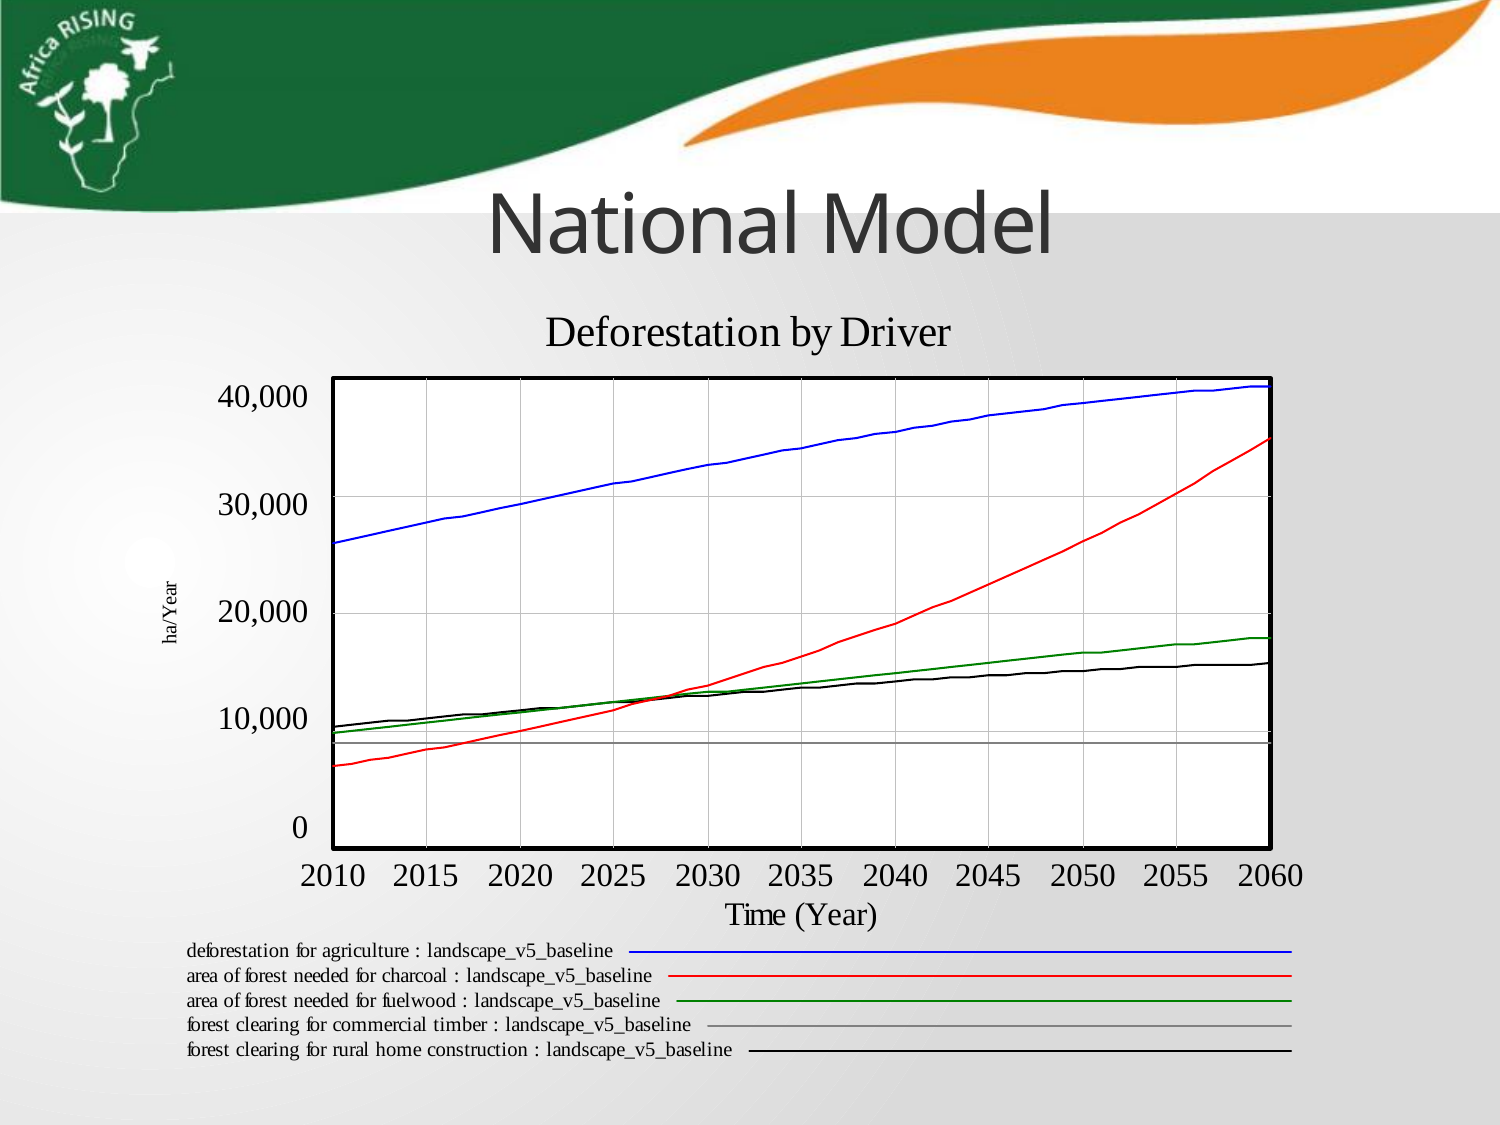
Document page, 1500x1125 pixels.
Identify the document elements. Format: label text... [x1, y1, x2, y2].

picture [0, 0, 1500, 213]
picture [153, 282, 1342, 1076]
title National Model [101, 163, 1441, 327]
